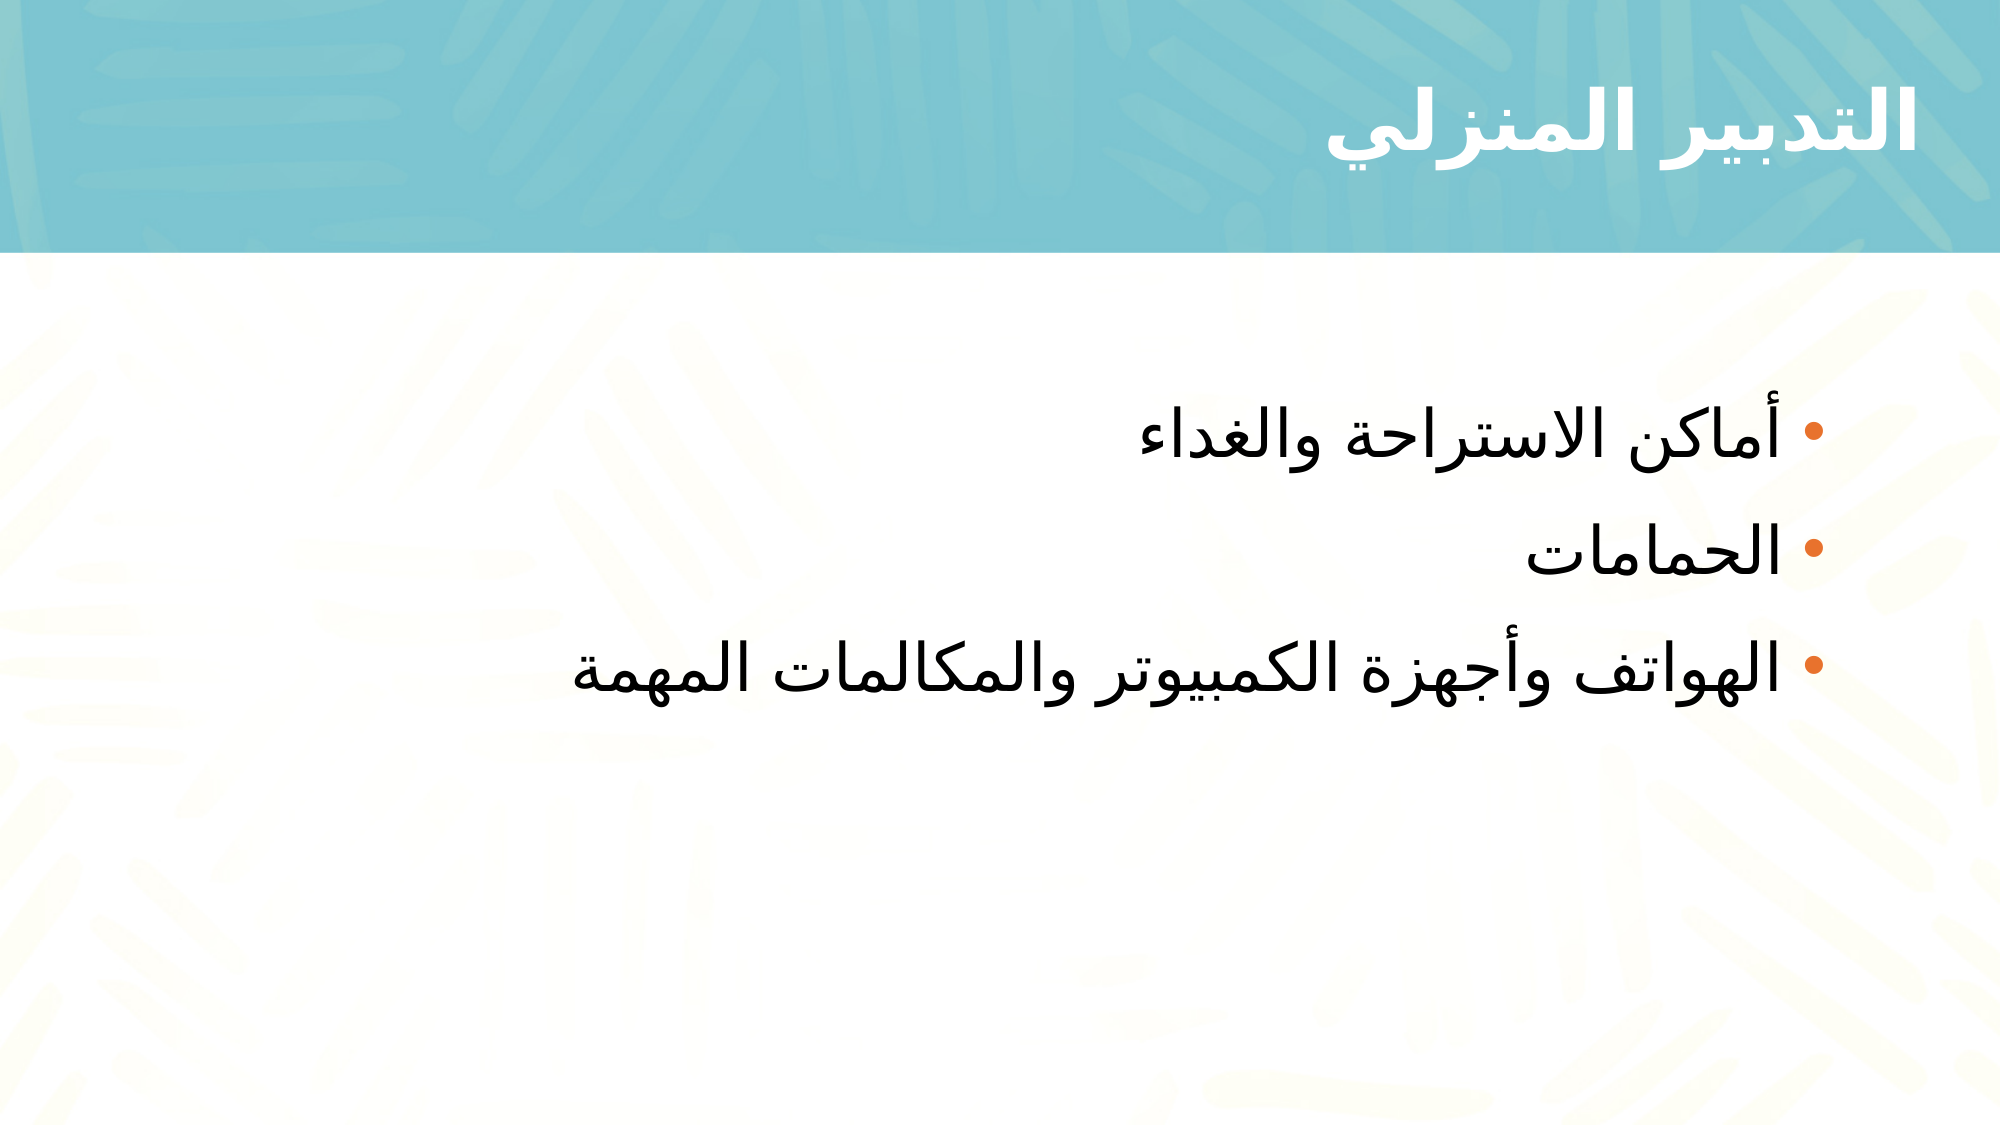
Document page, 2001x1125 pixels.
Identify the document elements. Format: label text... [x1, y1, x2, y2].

picture [0, 0, 2000, 1125]
title التدبير المنزلي [61, 33, 1938, 220]
list أماكن الاستراحة والغداء الحمامات الهواتف وأجهزة الكمبيوتر والمكالمات المهمة [238, 374, 1834, 1036]
